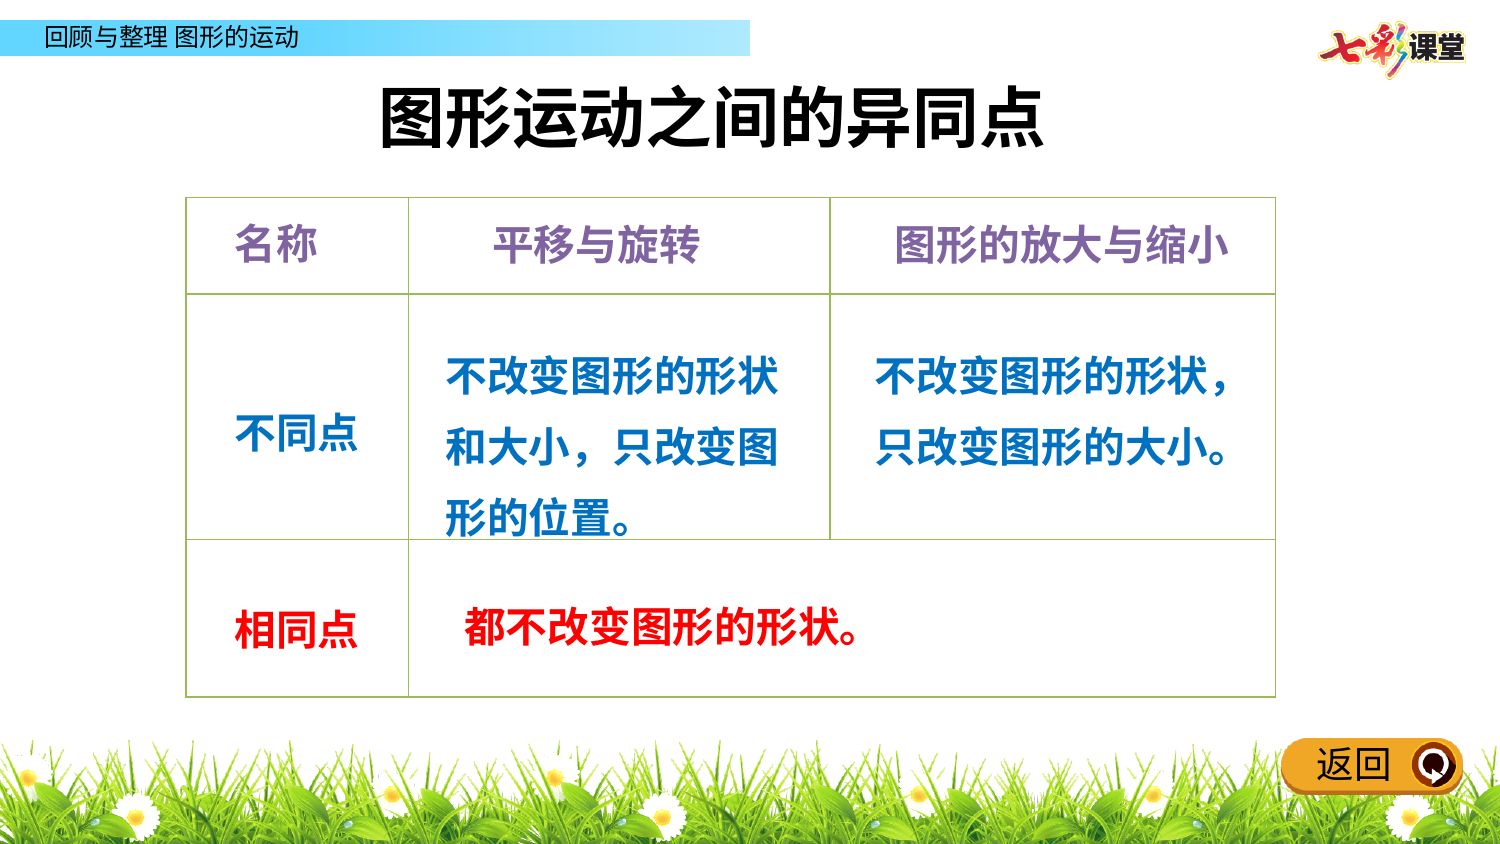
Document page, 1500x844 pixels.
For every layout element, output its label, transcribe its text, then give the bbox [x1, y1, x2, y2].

table_cell [409, 295, 829, 539]
text_box 都不改变图形的形状。 [449, 573, 1012, 659]
text_box 不同点 [219, 374, 430, 465]
picture [0, 740, 1500, 844]
text_box 平移与旋转 [477, 186, 829, 277]
text_box 图形运动之间的异同点 [367, 69, 1188, 161]
text_box 名称 [219, 185, 431, 276]
text_box 图形的放大与缩小 [880, 186, 1249, 277]
table_cell [831, 295, 1275, 539]
text_box 相同点 [219, 570, 431, 661]
table_cell [187, 540, 408, 696]
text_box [1281, 733, 1464, 795]
picture [1316, 20, 1468, 80]
text_box 不改变图形的形状和大小，只改变图形的位置。 [430, 321, 798, 549]
table_header [831, 198, 1275, 293]
text_box 不改变图形的形状，只改变图形的大小。 [859, 321, 1306, 478]
table_cell [409, 540, 1275, 696]
table_header [187, 198, 408, 293]
table_cell [187, 295, 408, 539]
table_header [409, 198, 829, 293]
